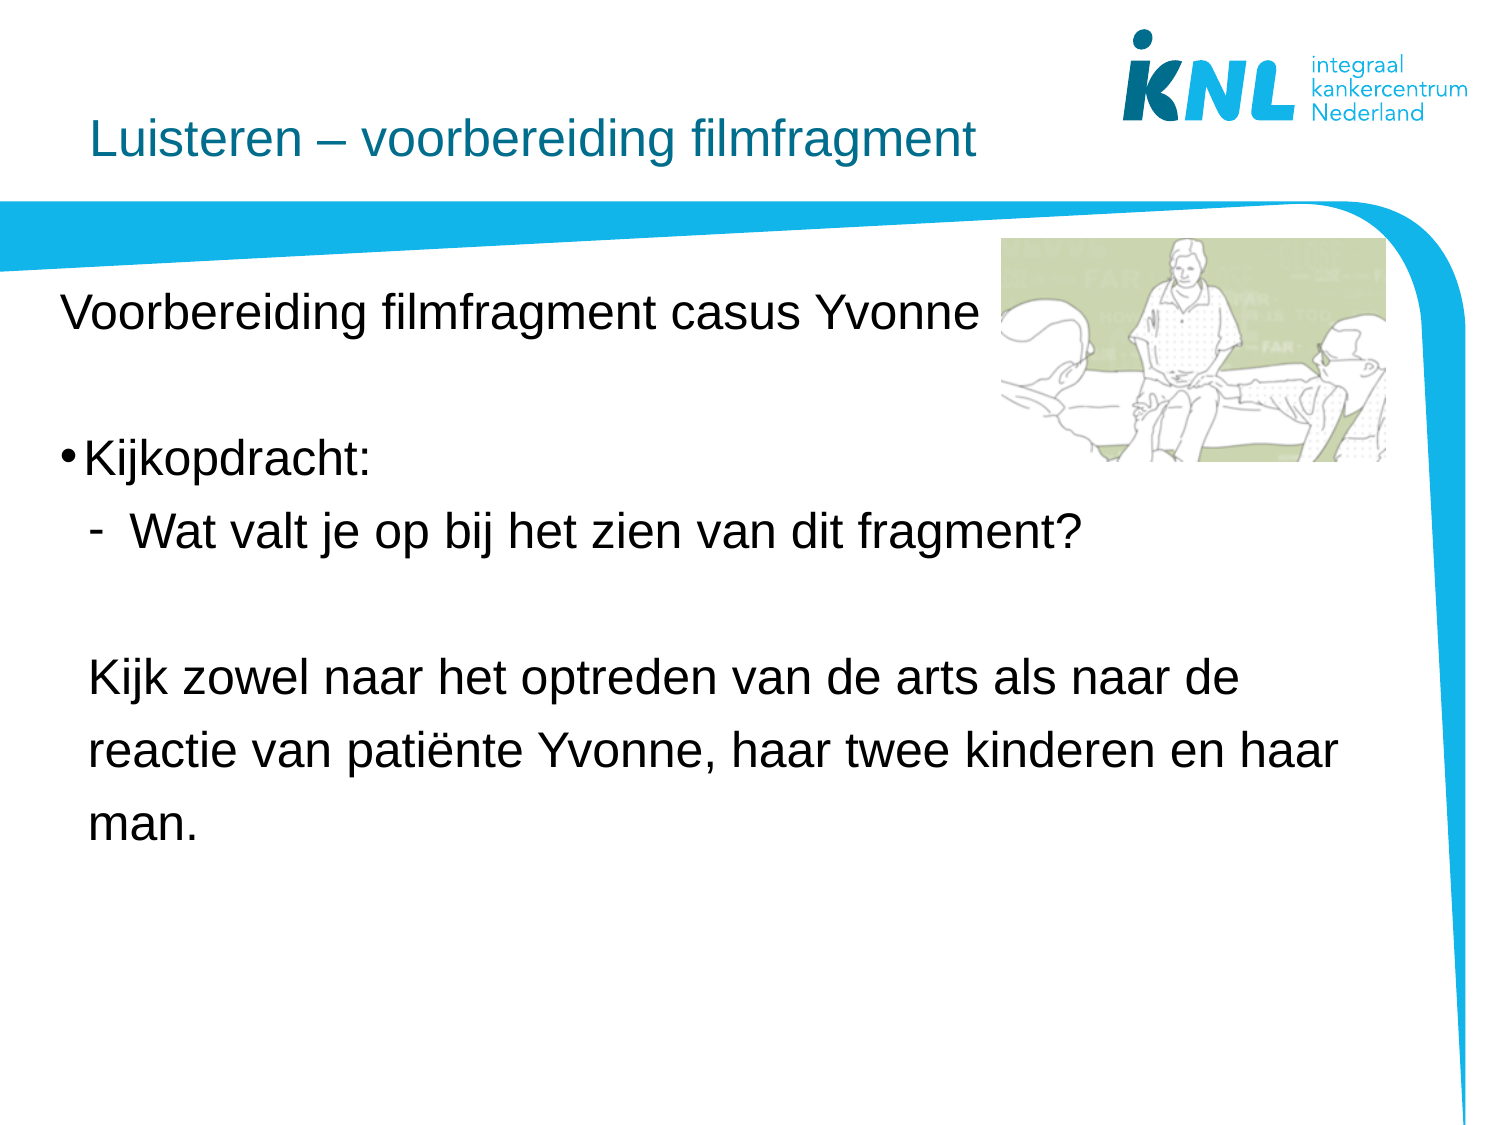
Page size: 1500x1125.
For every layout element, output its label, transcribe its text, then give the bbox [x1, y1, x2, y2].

title Luisteren – voorbereiding filmfragment [77, 42, 1075, 168]
list Voorbereiding filmfragment casus Yvonne Kijkopdracht: Wat valt je op bij het zien van dit fragment? Kijk zowel naar het optreden van de arts als naar de reactie van patiënte Yvonne, haar twee kinderen en haar man. [47, 266, 1401, 999]
picture [1000, 238, 1386, 462]
